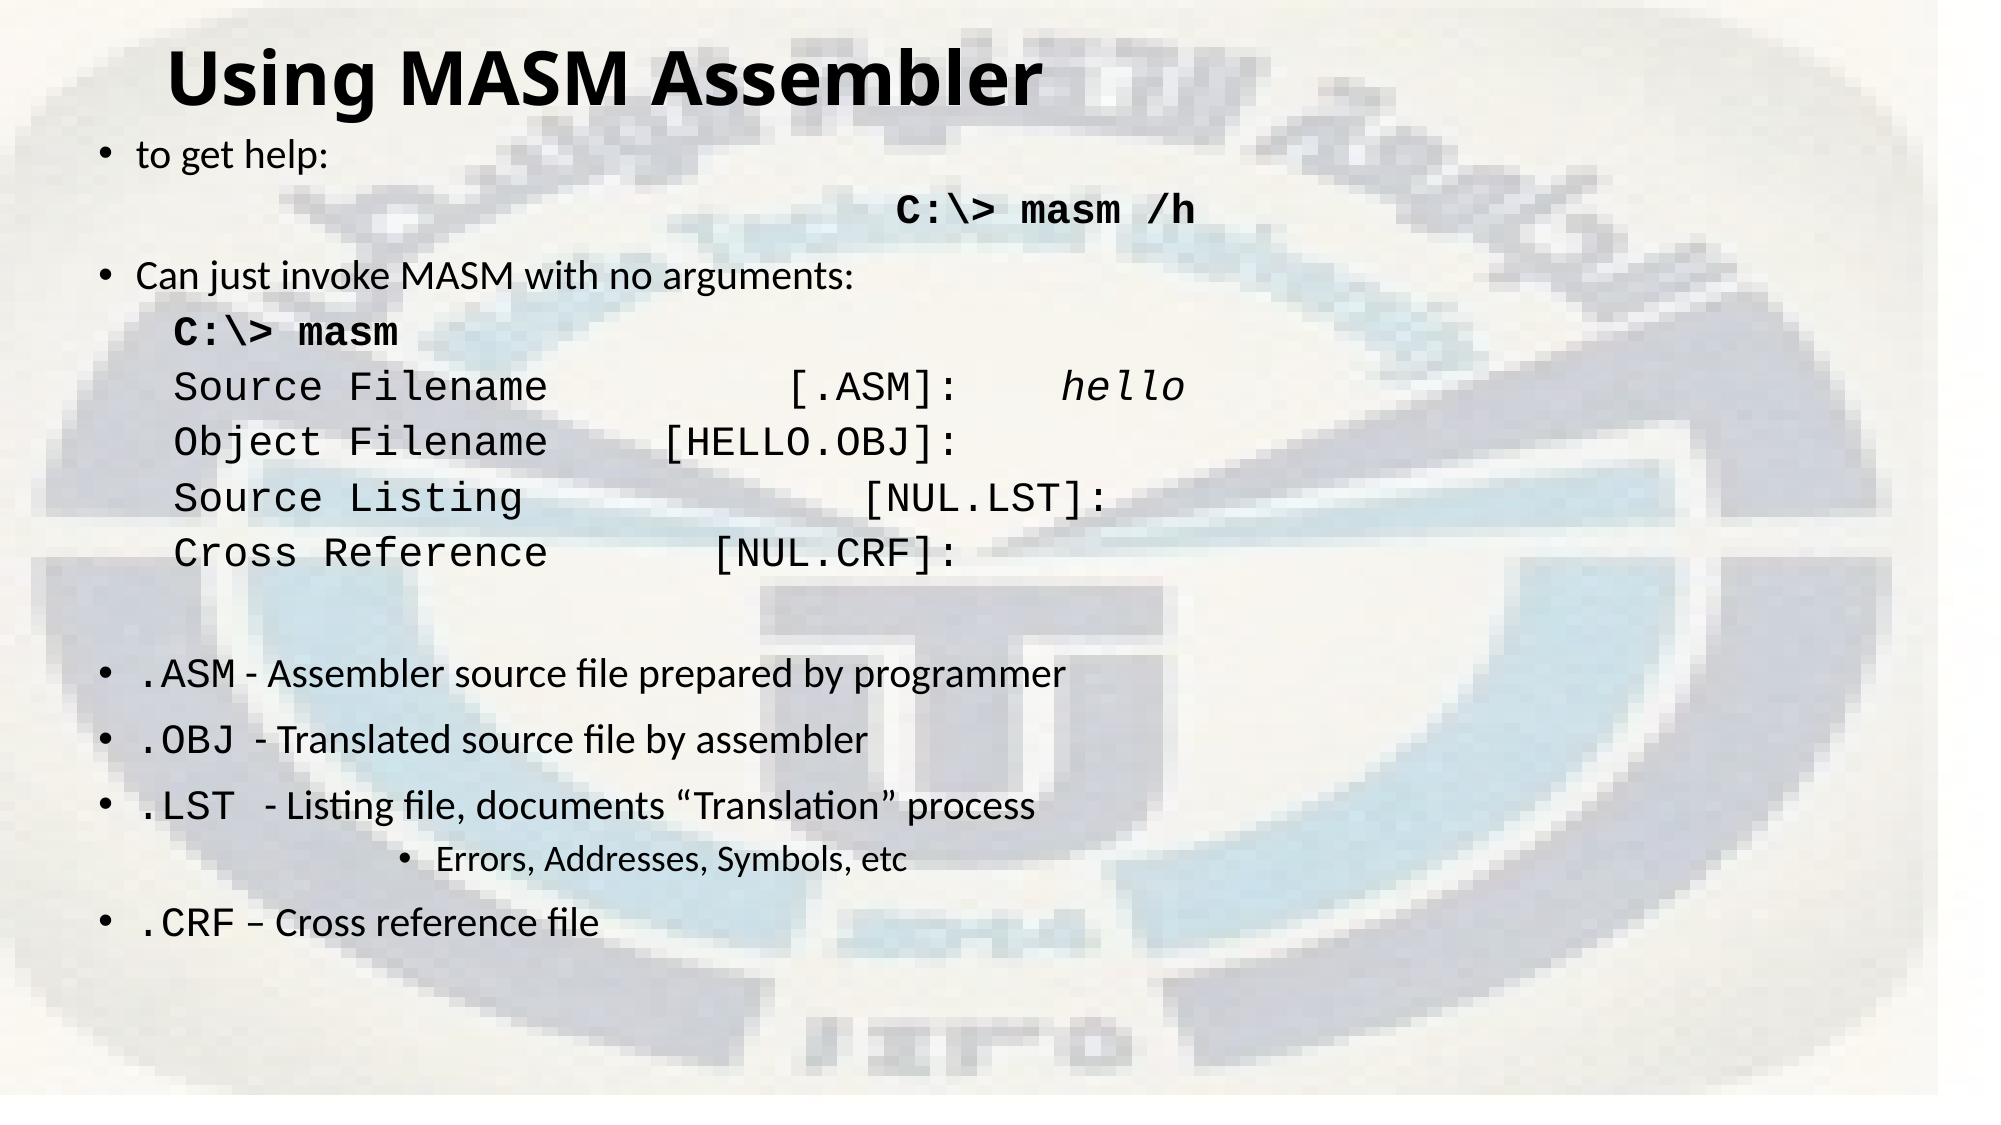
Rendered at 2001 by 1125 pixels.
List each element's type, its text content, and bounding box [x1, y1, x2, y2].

list to get help: C:\> masm /h Can just invoke MASM with no arguments: C:\> masm Source Filename [.ASM]: hello Object Filename [HELLO.OBJ]: Source Listing [NUL.LST]: Cross Reference [NUL.CRF]: .ASM - Assembler source file prepared by programmer .OBJ - Translated source file by assembler .LST - Listing file, documents “Translation” process Errors, Addresses, Symbols, etc .CRF – Cross reference file [83, 125, 1934, 1050]
text_box Label Operator Operand[s] ;Comment INIT: mov ax, bx ; Copy contents of bx into ax Label - INIT: Operator - mov Operands - ax and bx Comment - alphanumeric string between ; and \n Not case sensitive Unlike other assemblers, destination operand is first mov is the mnemonic that the assembler translates into an opcode [0, 0, 2000, 1125]
title Using MASM Assembler [150, 24, 1850, 125]
